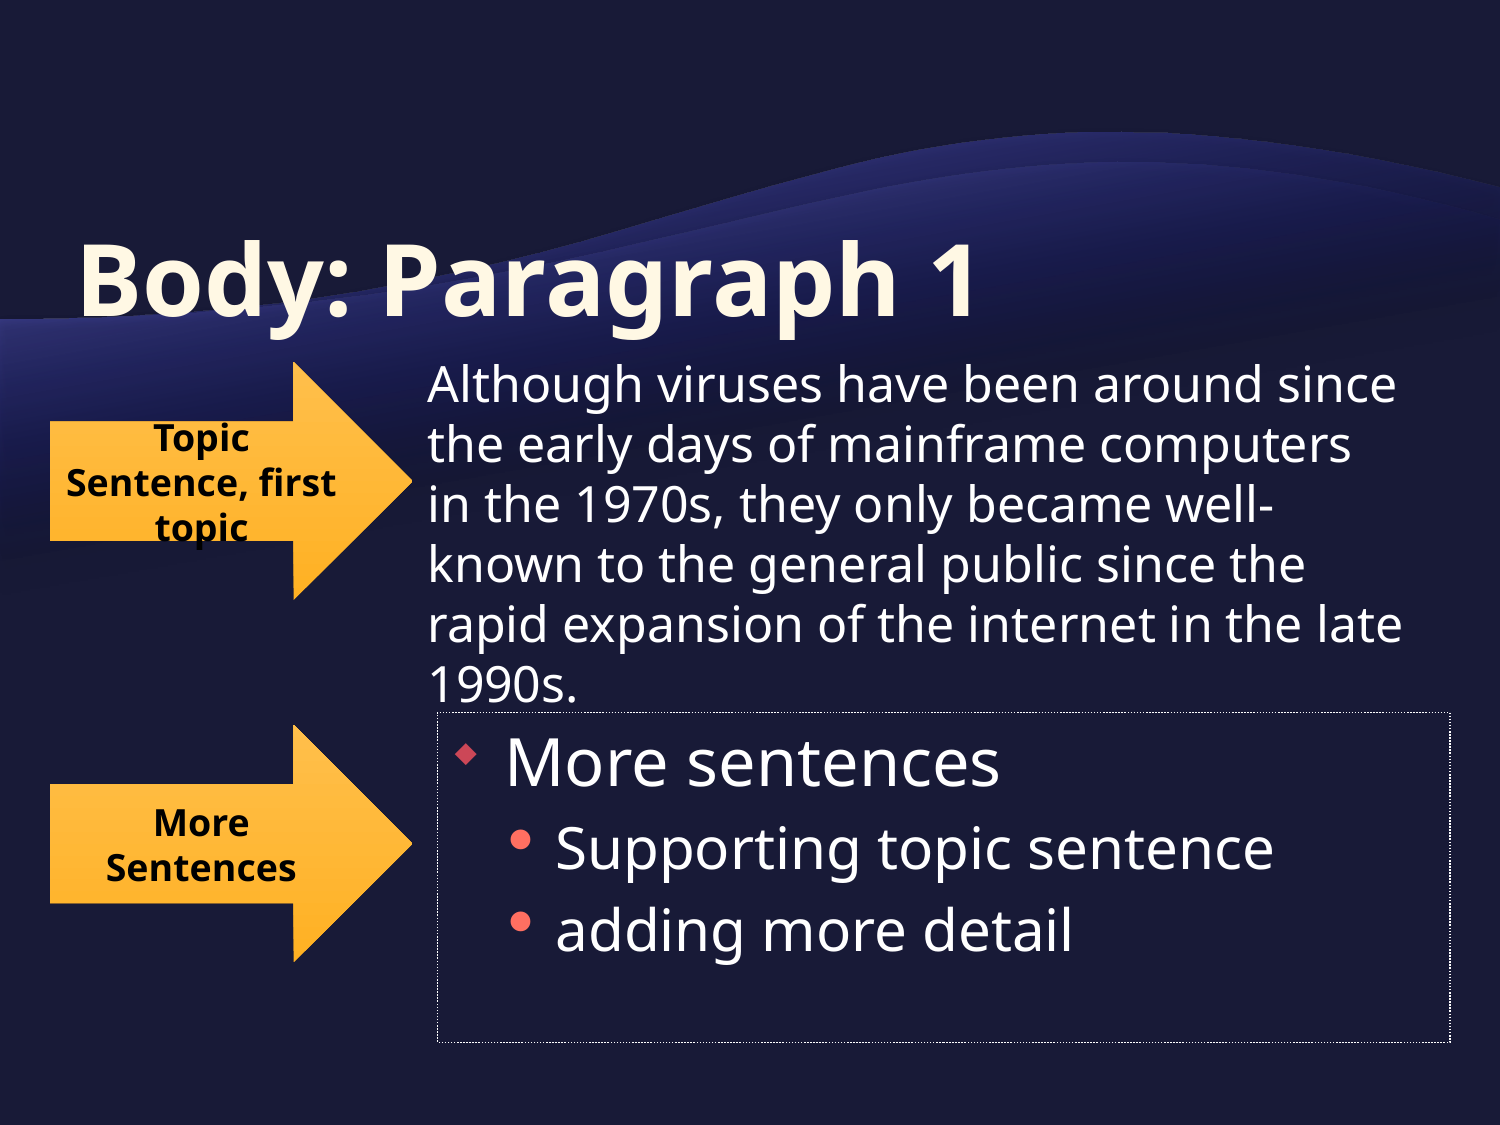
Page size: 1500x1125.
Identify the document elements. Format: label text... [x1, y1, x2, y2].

text_box More Sentences [49, 724, 413, 963]
text_box More sentences Supporting topic sentence adding more detail [437, 712, 1450, 1043]
title Body: Paragraph 1 [75, 87, 1425, 338]
text_box Topic Sentence, first topic [49, 362, 413, 600]
list Although viruses have been around since the early days of mainframe computers in the 1970s, they only became well-known to the general public since the rapid expansion of the internet in the late 1990s. [412, 345, 1425, 675]
